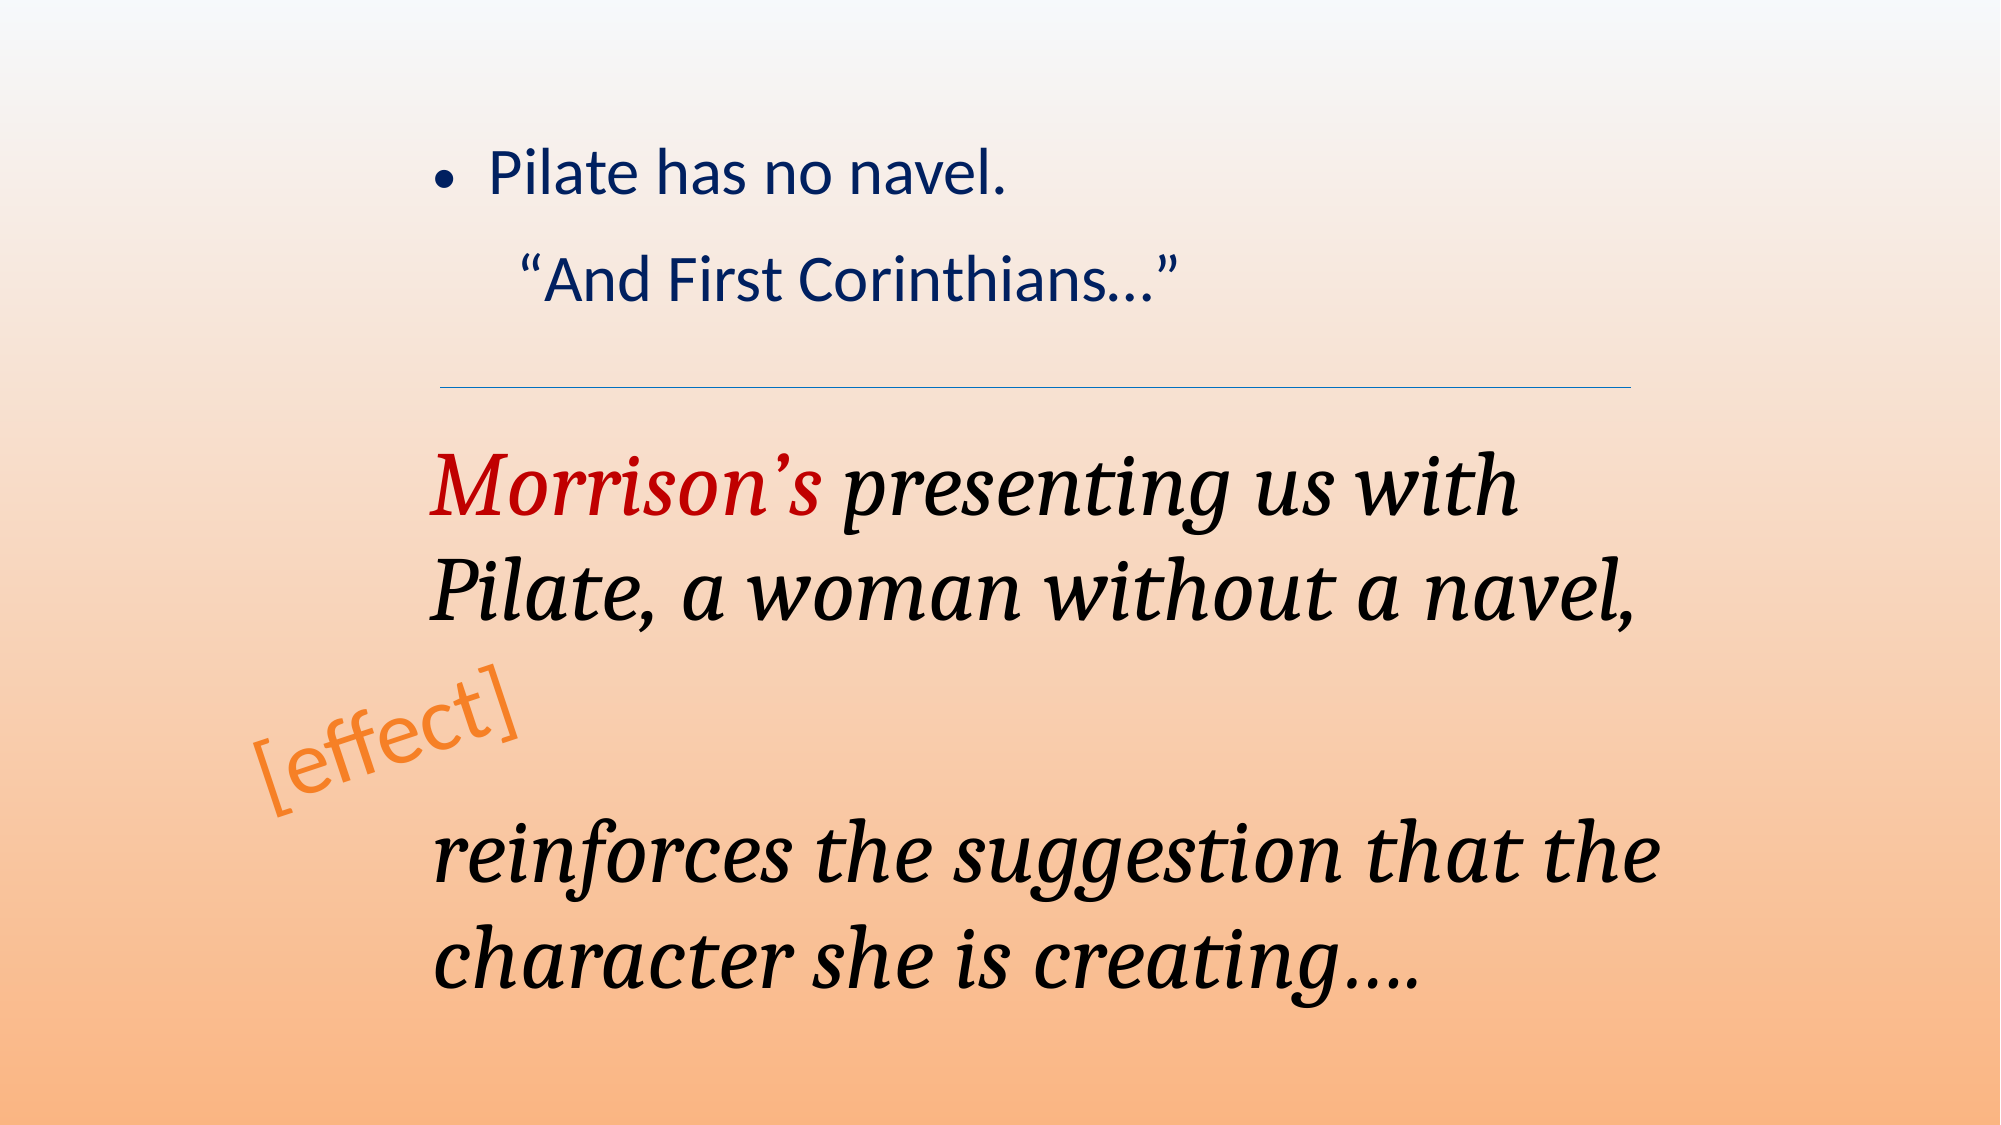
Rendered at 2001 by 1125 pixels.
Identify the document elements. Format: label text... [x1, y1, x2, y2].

text_box Pilate has no navel. [417, 137, 1631, 350]
text_box “And First Corinthians…” [501, 243, 1605, 369]
text_box [effect] [74, 581, 720, 902]
text_box Morrison’s presenting us with Pilate, a woman without a navel, [415, 425, 1691, 695]
text_box reinforces the suggestion that the character she is creating…. [417, 741, 1693, 1070]
